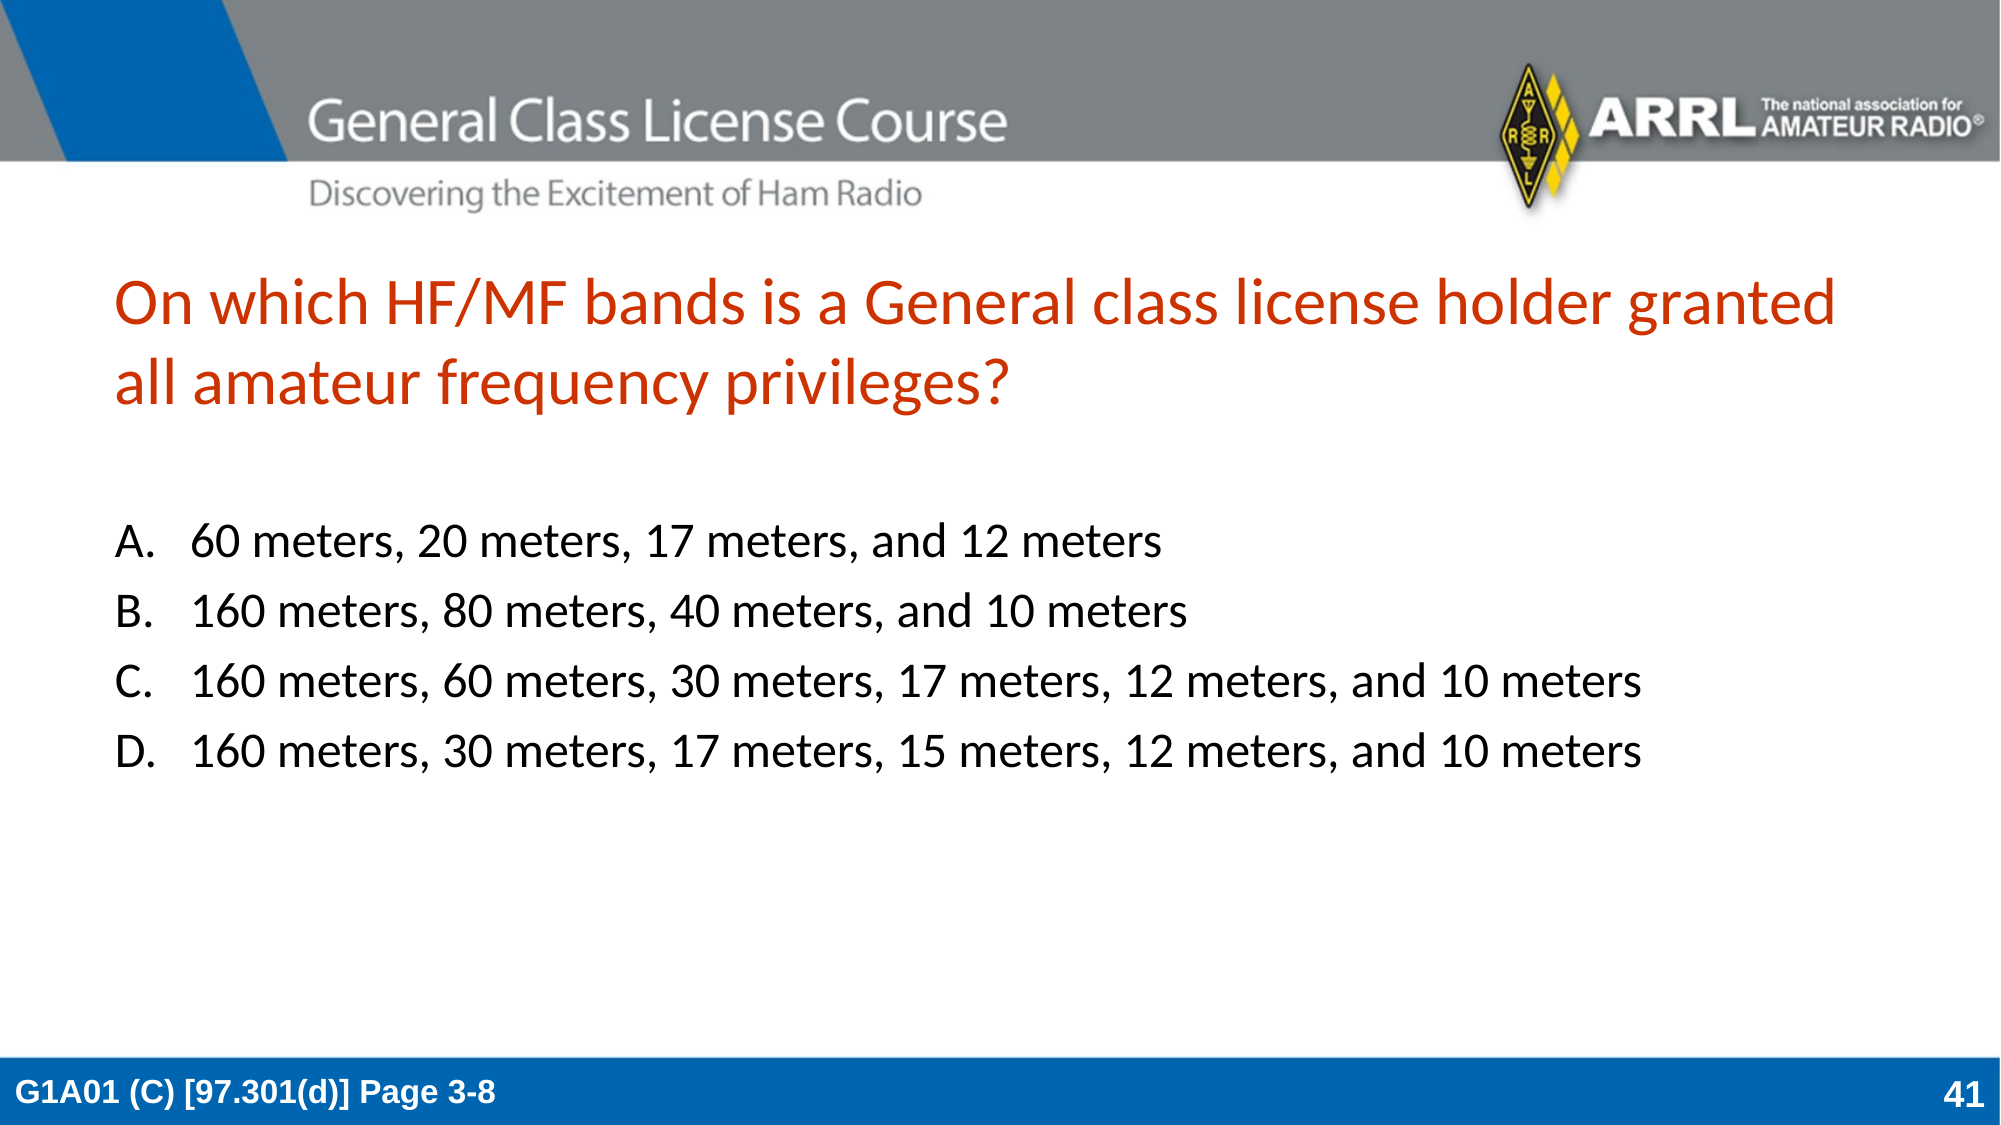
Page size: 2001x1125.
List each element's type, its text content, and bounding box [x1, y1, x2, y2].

title On which HF/MF bands is a General class license holder granted all amateur frequency privileges? [99, 249, 1900, 388]
picture [0, 0, 2001, 1125]
text_box 41 [1875, 1062, 2000, 1123]
text_box G1A01 (C) [97.301(d)] Page 3-8 [0, 1062, 1313, 1118]
list 60 meters, 20 meters, 17 meters, and 12 meters 160 meters, 80 meters, 40 meters, and 10 meters 160 meters, 60 meters, 30 meters, 17 meters, 12 meters, and 10 meters 160 meters, 30 meters, 17 meters, 15 meters, 12 meters, and 10 meters [99, 500, 1900, 1005]
